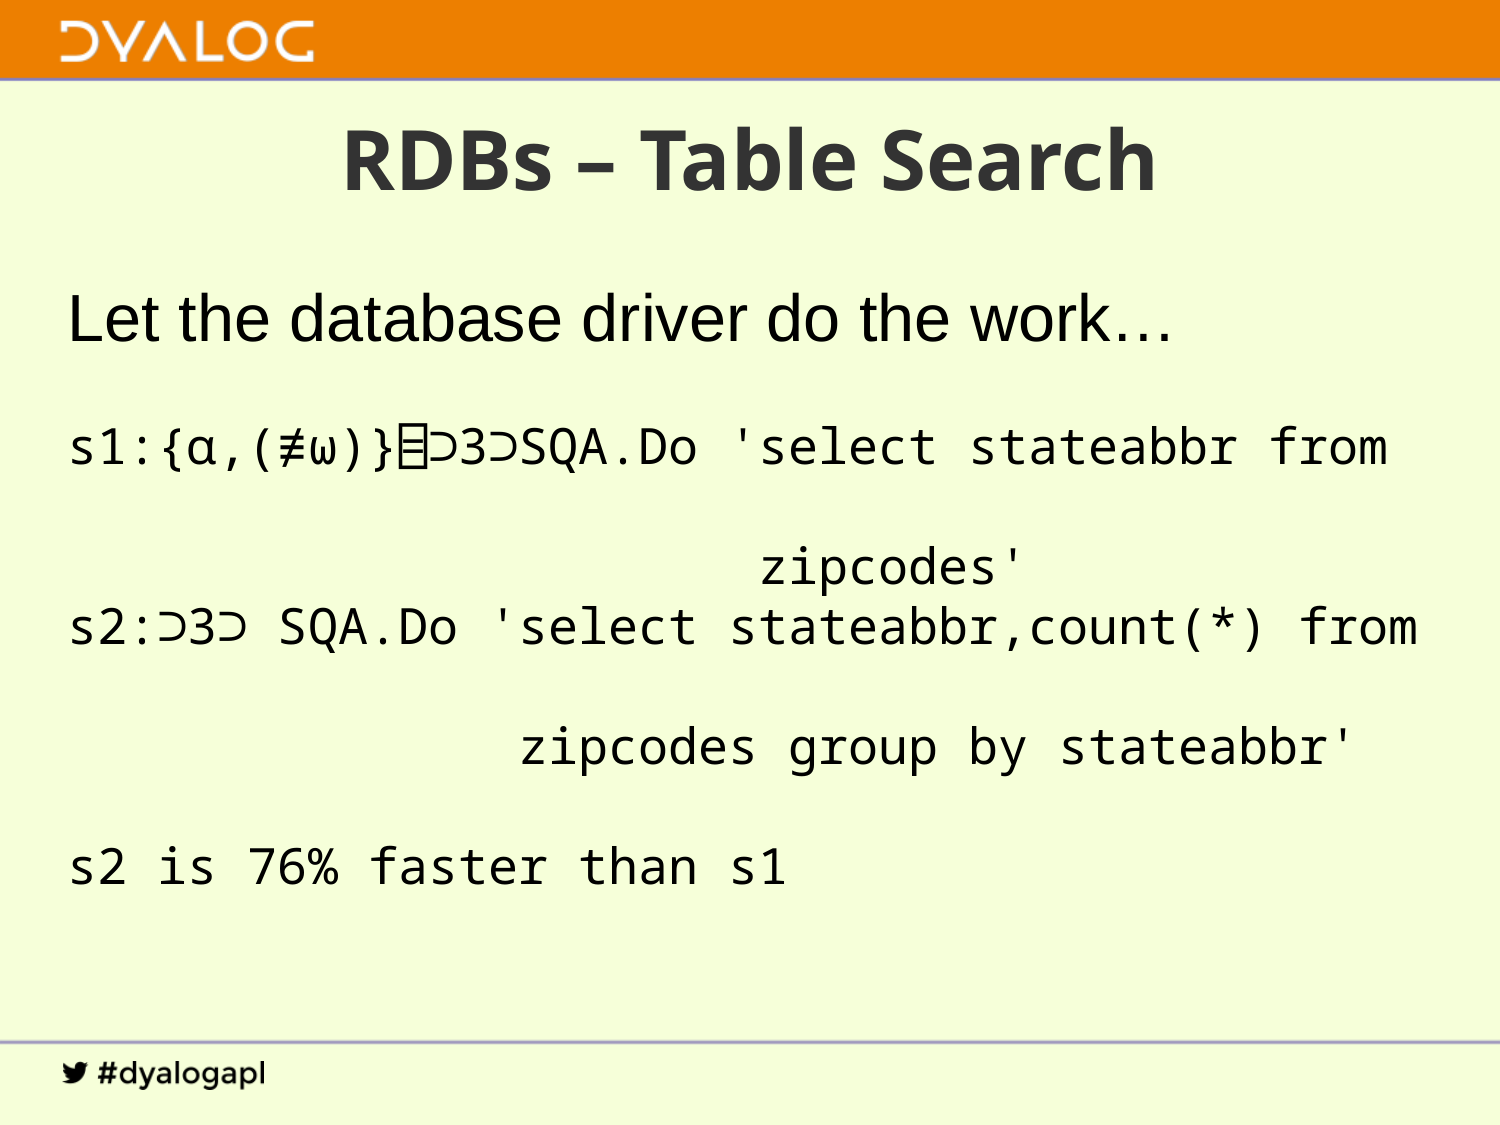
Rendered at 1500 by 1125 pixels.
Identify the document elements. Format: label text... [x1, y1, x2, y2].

subtitle Let the database driver do the work… s1:{⍺,(≢⍵)}⌸⊃3⊃SQA.Do 'select stateabbr from zipcodes' s2:⊃3⊃ SQA.Do 'select stateabbr,count(*) from zipcodes group by stateabbr' s2 is 76% faster than s1 [53, 267, 1483, 965]
picture [0, 0, 1500, 1125]
title RDBs – Table Search [112, 99, 1388, 268]
